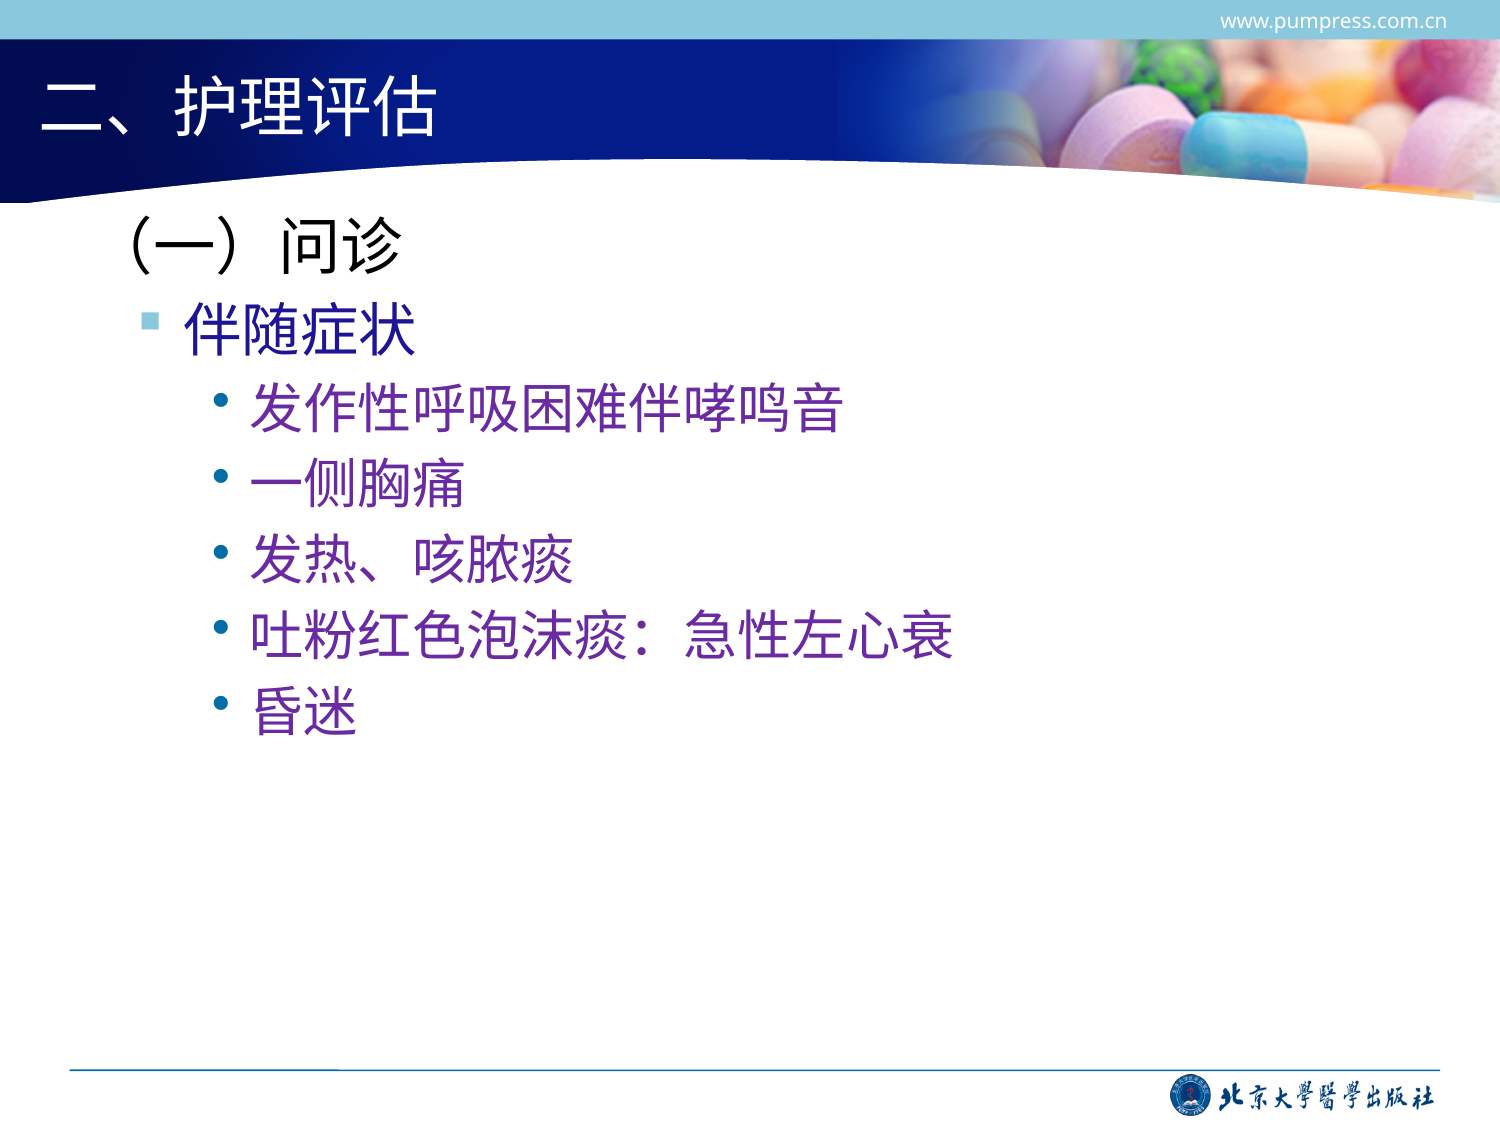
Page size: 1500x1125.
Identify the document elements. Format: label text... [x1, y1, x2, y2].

list （一）问诊 伴随症状 发作性呼吸困难伴哮鸣音 一侧胸痛 发热、咳脓痰 吐粉红色泡沫痰：急性左心衰 昏迷 [46, 198, 1460, 1000]
title 二、护理评估 [23, 58, 1349, 152]
slide_number www.pumpress.com.cn [1024, 0, 1463, 38]
picture [0, 40, 1500, 203]
picture [1170, 1074, 1436, 1118]
